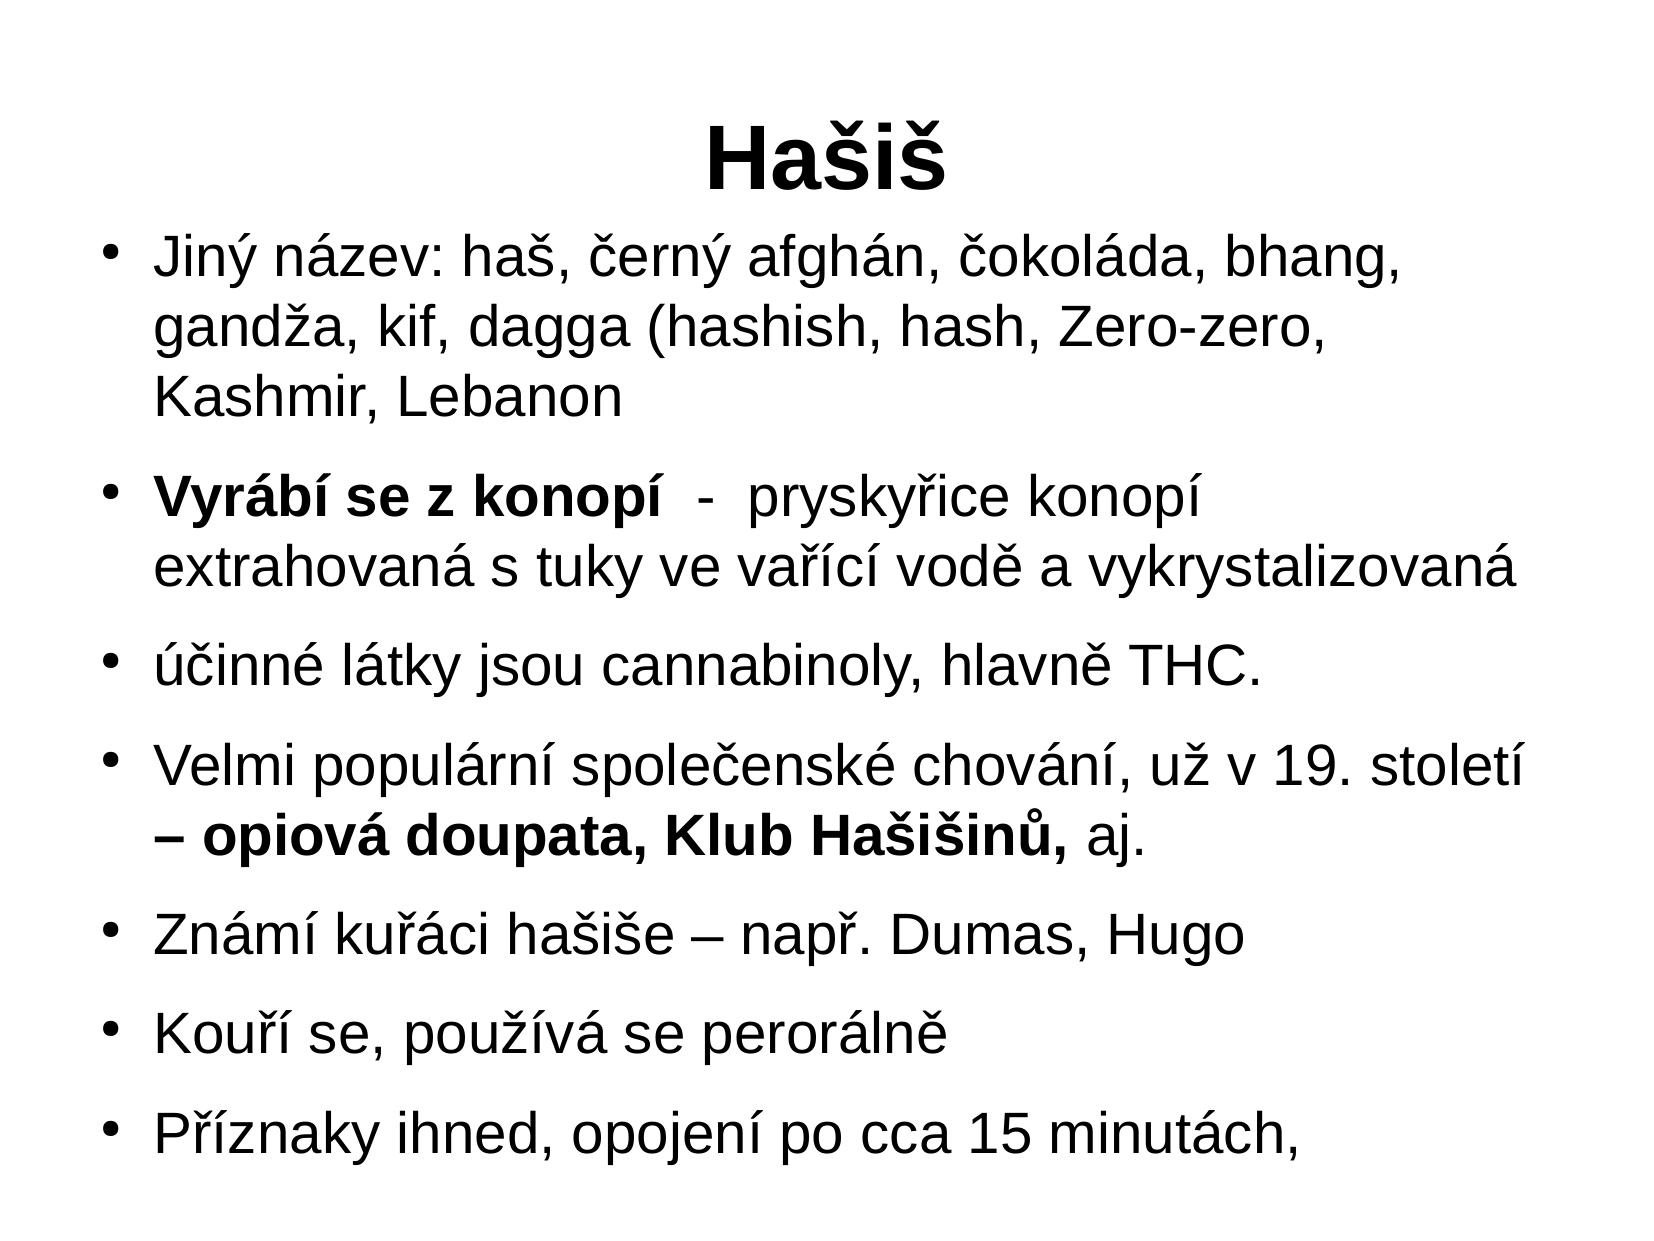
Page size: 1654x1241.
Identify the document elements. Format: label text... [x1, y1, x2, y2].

title Hašiš [82, 49, 1571, 257]
list Jiný název: haš, černý afghán, čokoláda, bhang, gandža, kif, dagga (hashish, hash, Zero-zero, Kashmir, Lebanon Vyrábí se z konopí - pryskyřice konopí extrahovaná s tuky ve vařící vodě a vykrystalizovaná účinné látky jsou cannabinoly, hlavně THC. Velmi populární společenské chování, už v 19. století – opiová doupata, Klub Hašišinů, aj. Známí kuřáci hašiše – např. Dumas, Hugo Kouří se, používá se perorálně Příznaky ihned, opojení po cca 15 minutách, [82, 218, 1536, 1140]
